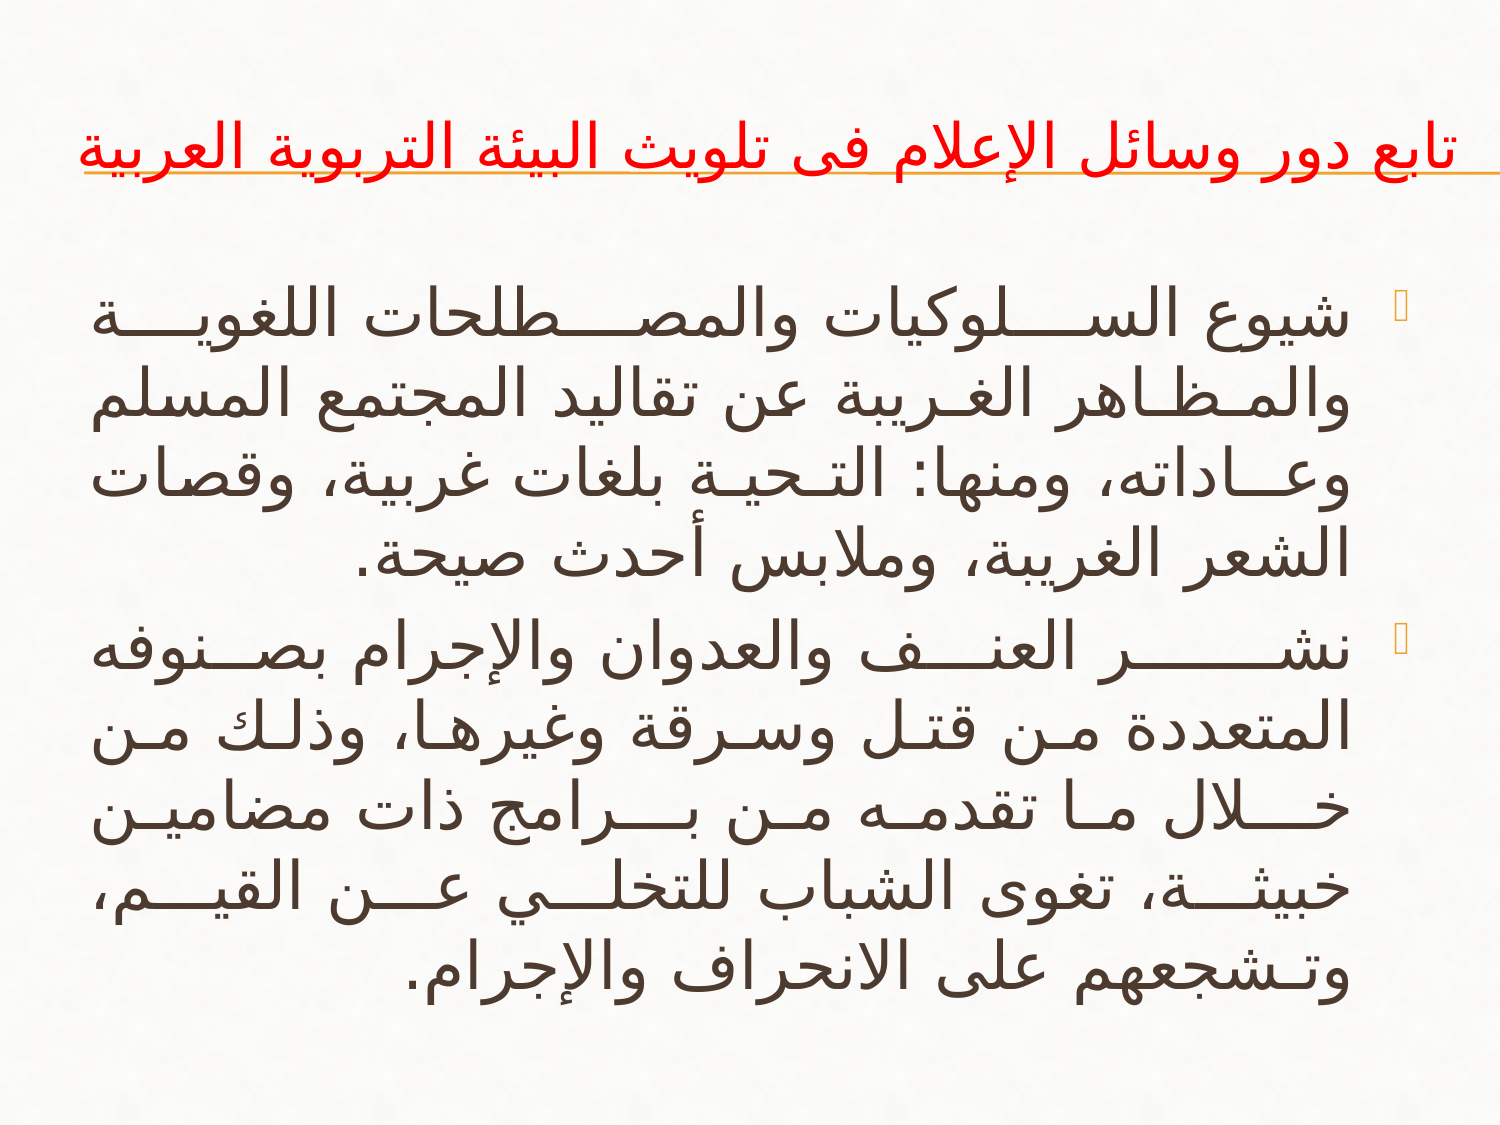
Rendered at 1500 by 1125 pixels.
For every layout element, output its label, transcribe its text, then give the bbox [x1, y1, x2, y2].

title تابع دور وسائل الإعلام فى تلويث البيئة التربوية العربية [50, 75, 1475, 213]
list شيوع السلوكيات والمصطلحات اللغوية والمـظـاهر الغـريبة عن تقاليد المجتمع المسلم وعــاداته، ومنها: التـحيـة بلغات غربية، وقصات الشعر الغريبة، وملابس أحدث صيحة. نشـــــر العنـف والعدوان والإجرام بصنوفه المتعددة من قتل وسرقة وغيرها، وذلك من خــلال ما تقدمه من بــرامج ذات مضامين خبيثة، تغوى الشباب للتخلي عن القيم، وتـشجعهم على الانحراف والإجرام. [75, 262, 1425, 870]
